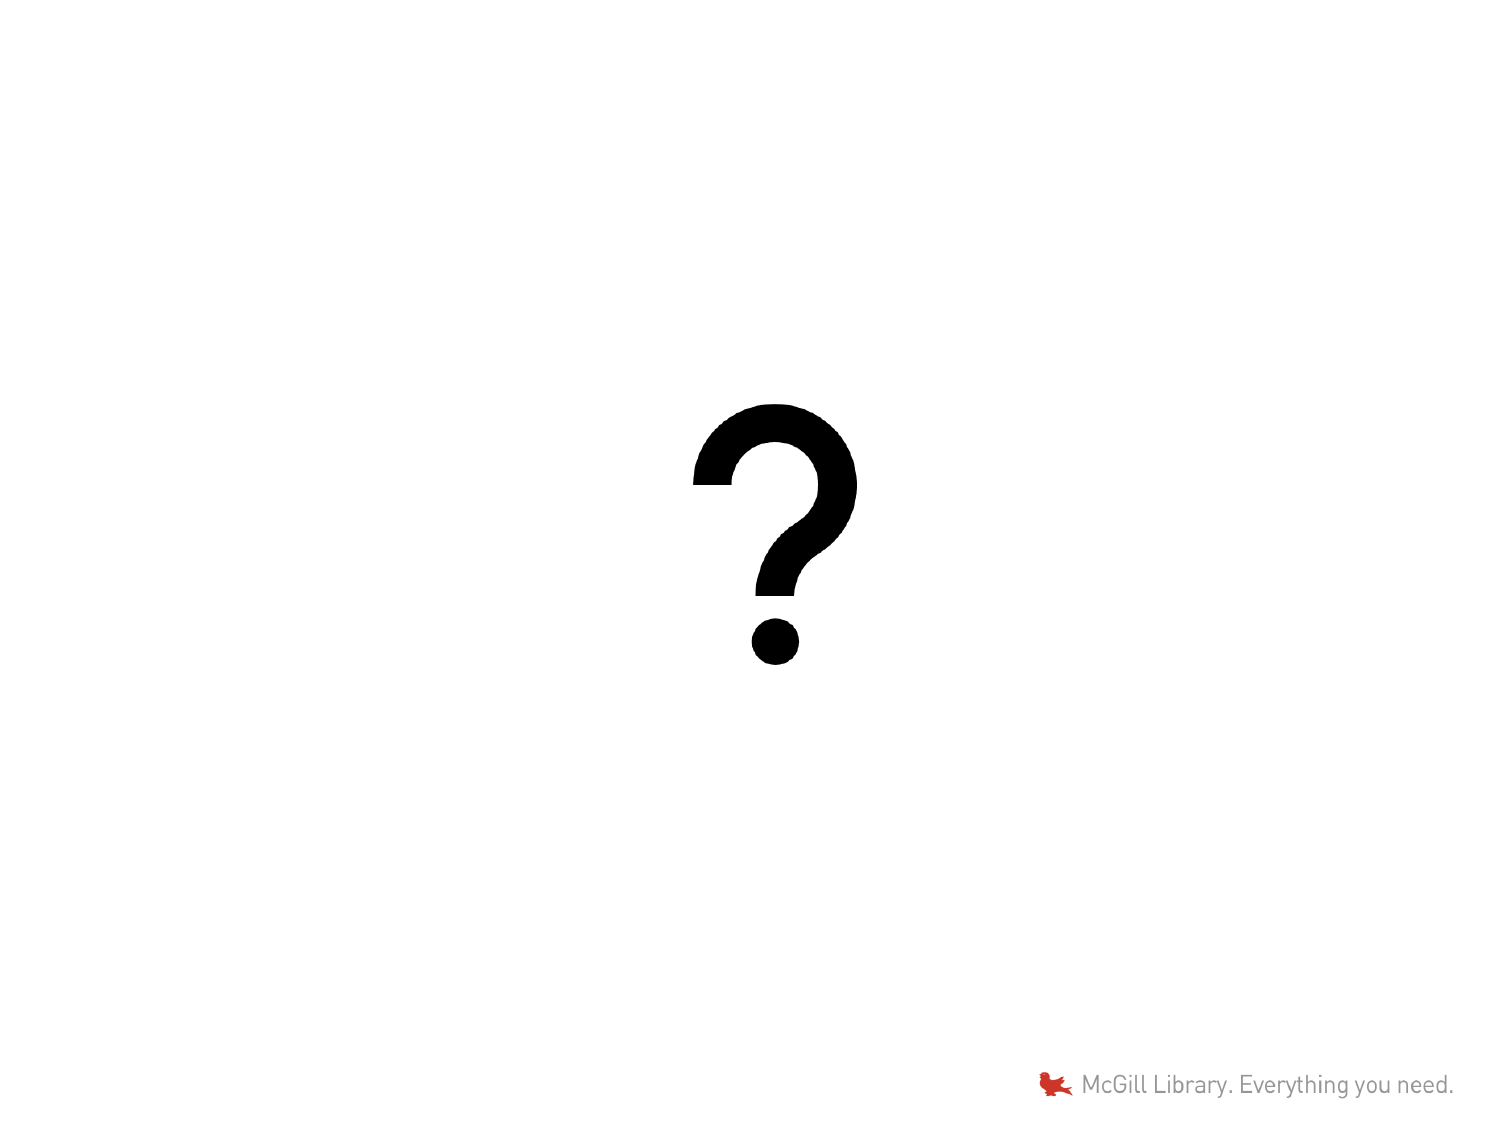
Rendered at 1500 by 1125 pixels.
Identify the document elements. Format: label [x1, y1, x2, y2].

picture [1076, 1070, 1458, 1102]
picture [1037, 1070, 1075, 1098]
picture [620, 381, 929, 688]
